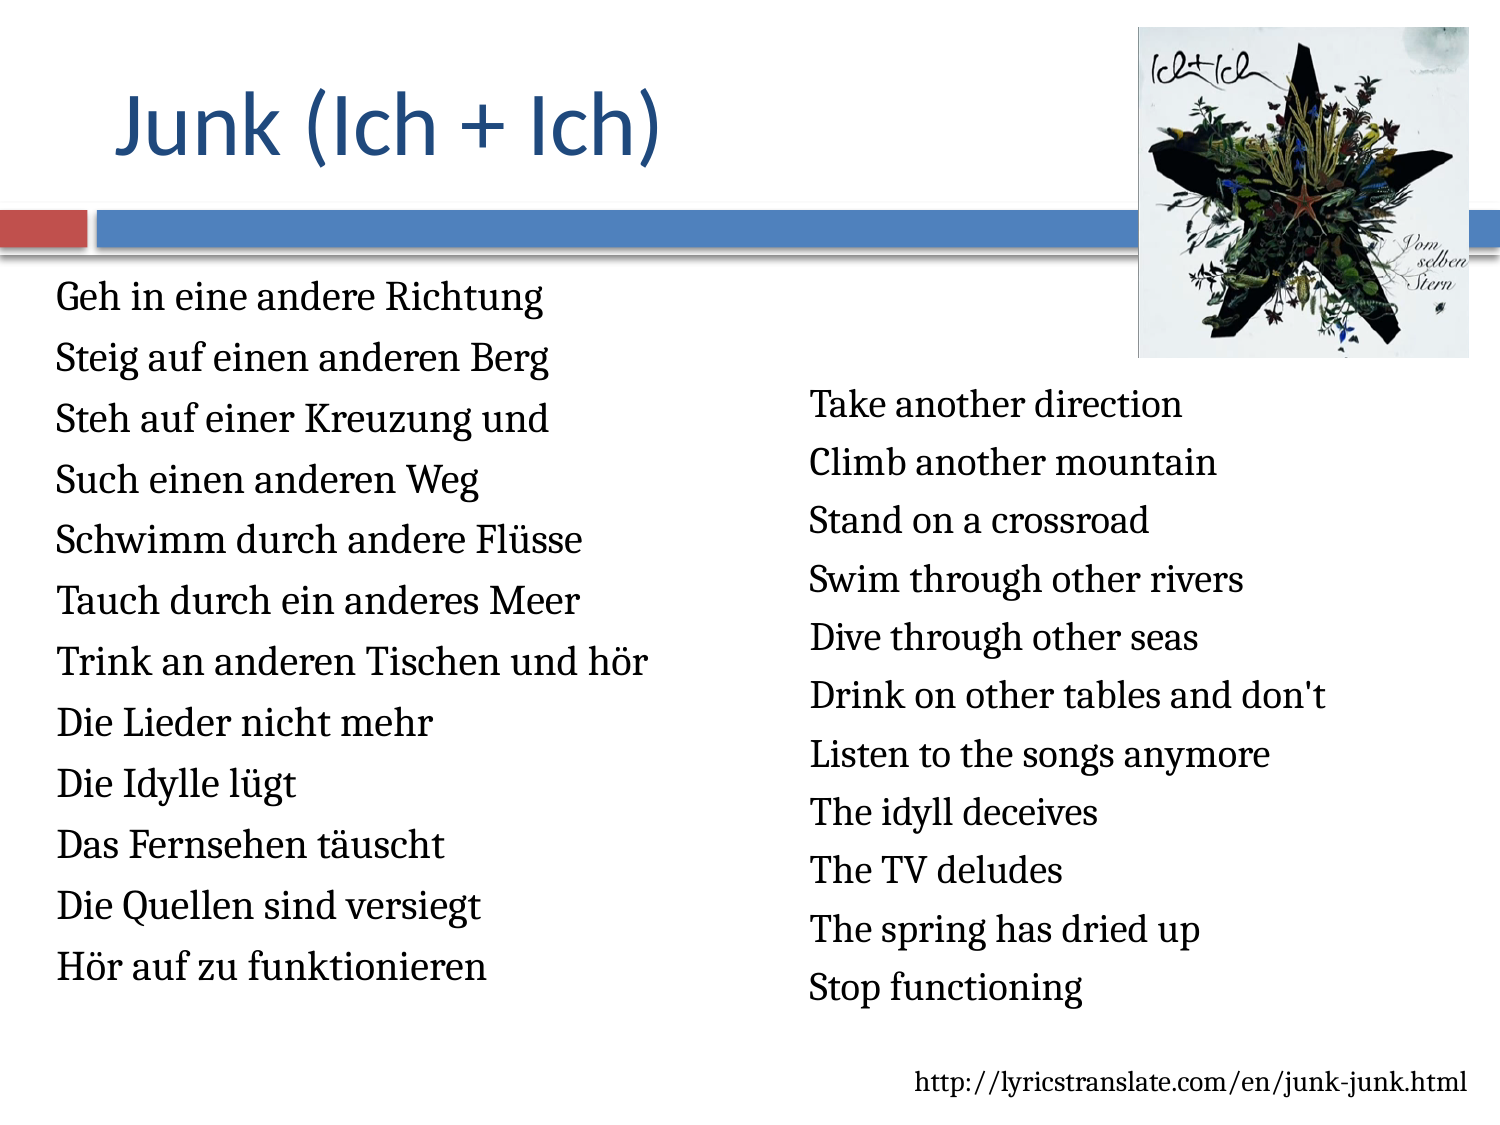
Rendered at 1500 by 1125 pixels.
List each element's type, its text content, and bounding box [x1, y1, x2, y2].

list Take another direction Climb another mountain Stand on a crossroad Swim through other rivers Dive through other seas Drink on other tables and don't Listen to the songs anymore The idyll deceives The TV deludes The spring has dried up Stop functioning [794, 369, 1438, 1023]
list Geh in eine andere Richtung Steig auf einen anderen Berg Steh auf einer Kreuzung und Such einen anderen Weg Schwimm durch andere Flüsse Tauch durch ein anderes Meer Trink an anderen Tischen und hör Die Lieder nicht mehr Die Idylle lügt Das Fernsehen täuscht Die Quellen sind versiegt Hör auf zu funktionieren [41, 260, 755, 1011]
picture [1138, 27, 1469, 358]
text_box http://lyricstranslate.com/en/junk-junk.html [899, 1054, 1484, 1105]
title Junk (Ich + Ich) [99, 37, 1132, 200]
